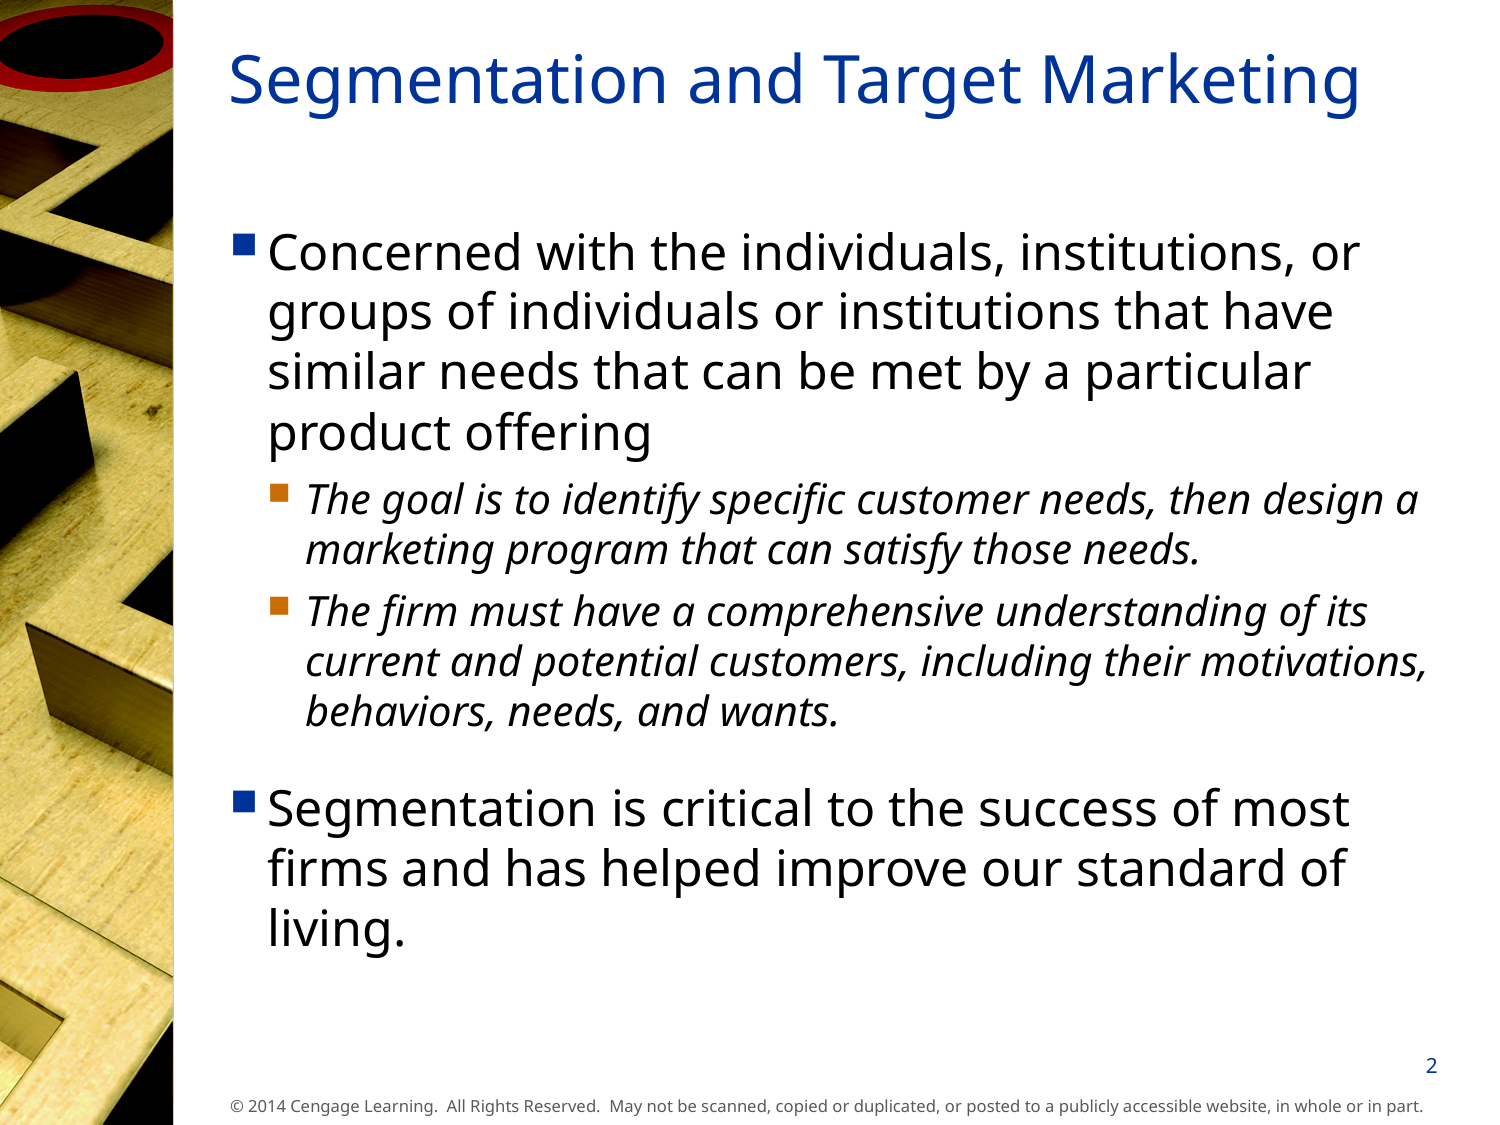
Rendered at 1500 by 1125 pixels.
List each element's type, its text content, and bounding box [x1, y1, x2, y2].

slide_number 2 [1386, 1037, 1478, 1097]
picture [0, 0, 174, 1125]
title Segmentation and Target Marketing [213, 29, 1454, 213]
list Concerned with the individuals, institutions, or groups of individuals or institutions that have similar needs that can be met by a particular product offering The goal is to identify specific customer needs, then design a marketing program that can satisfy those needs. The firm must have a comprehensive understanding of its current and potential customers, including their motivations, behaviors, needs, and wants. Segmentation is critical to the success of most firms and has helped improve our standard of living. [215, 212, 1478, 1066]
